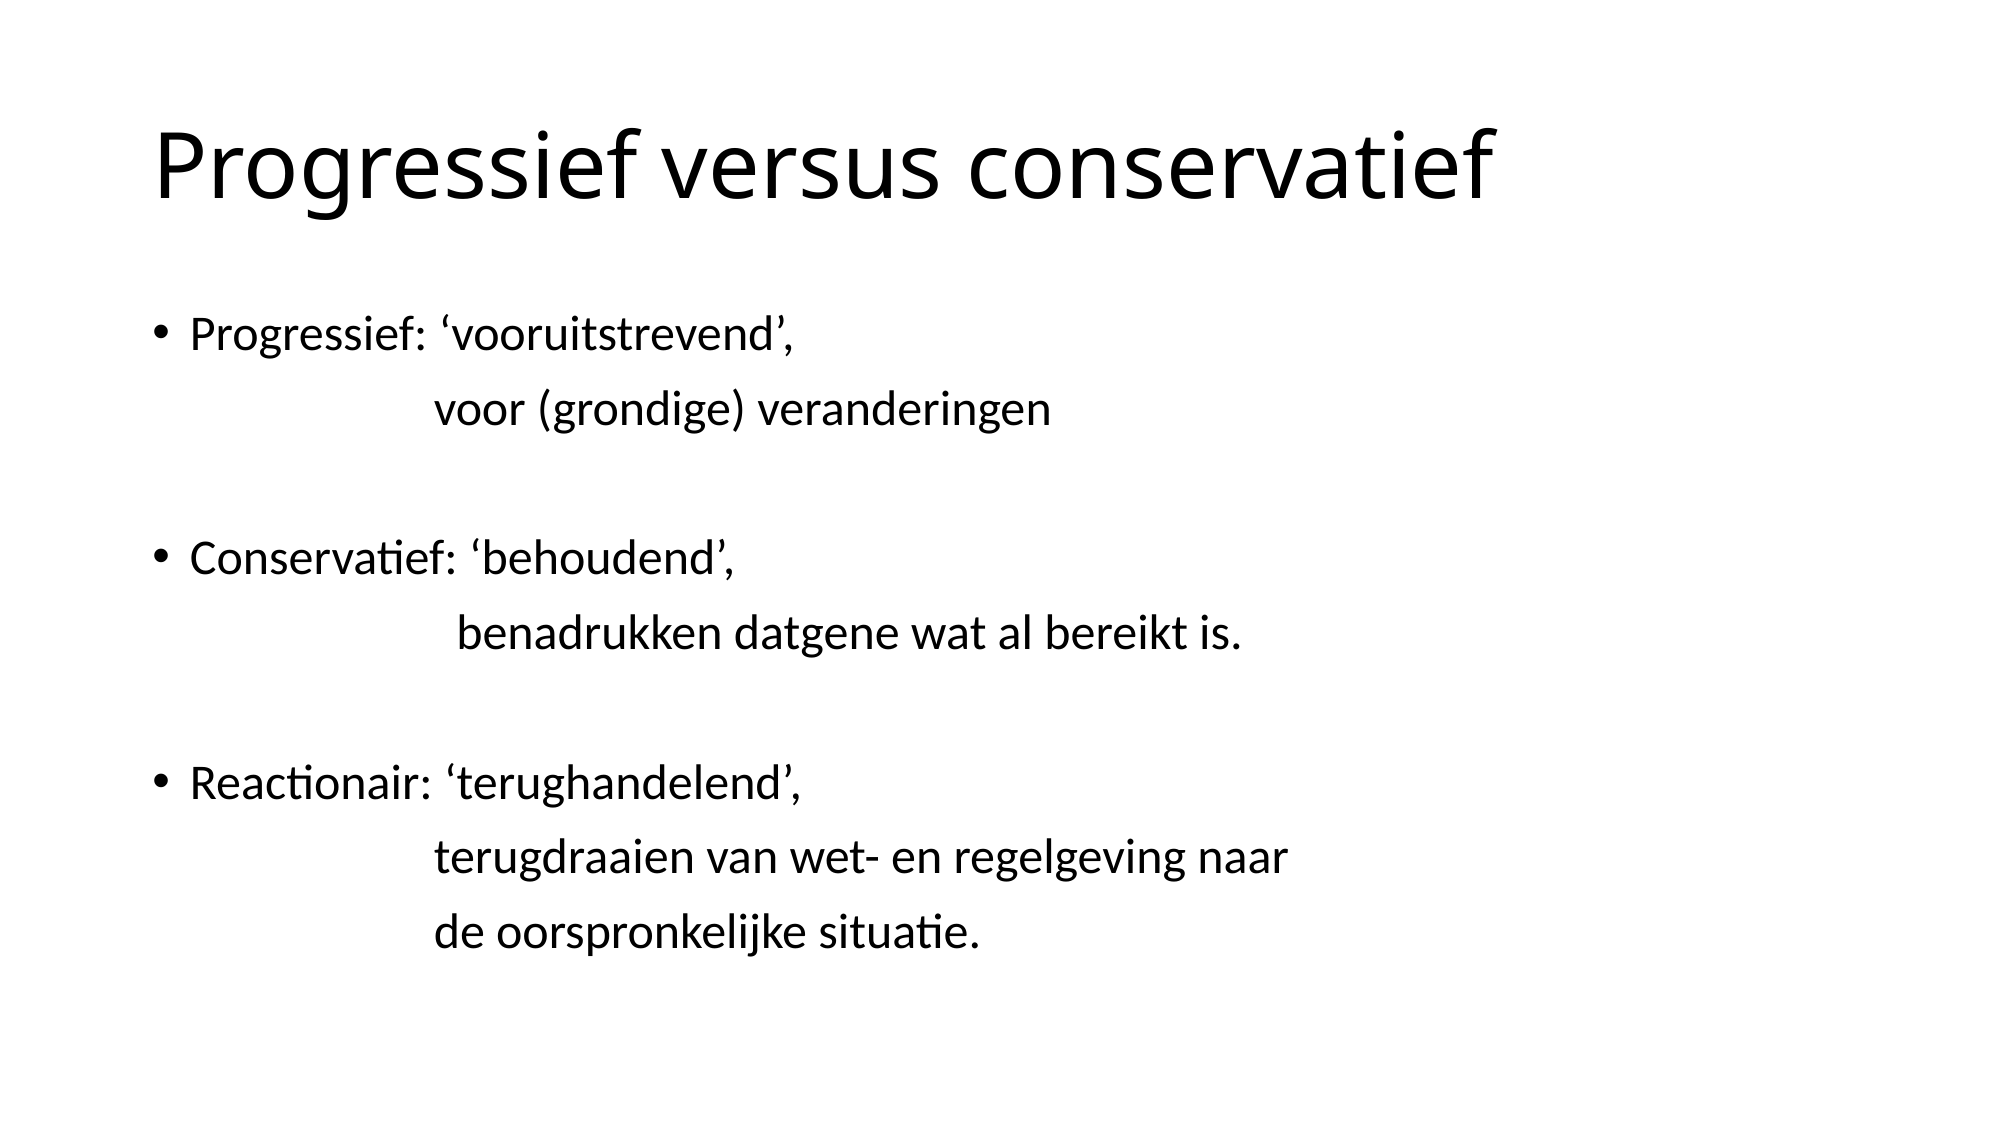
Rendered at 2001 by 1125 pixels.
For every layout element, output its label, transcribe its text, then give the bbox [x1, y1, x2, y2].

title Progressief versus conservatief [137, 59, 1863, 278]
list Progressief: ‘vooruitstrevend’, voor (grondige) veranderingen Conservatief: ‘behoudend’, benadrukken datgene wat al bereikt is. Reactionair: ‘terughandelend’, terugdraaien van wet- en regelgeving naar de oorspronkelijke situatie. [137, 299, 1863, 1014]
